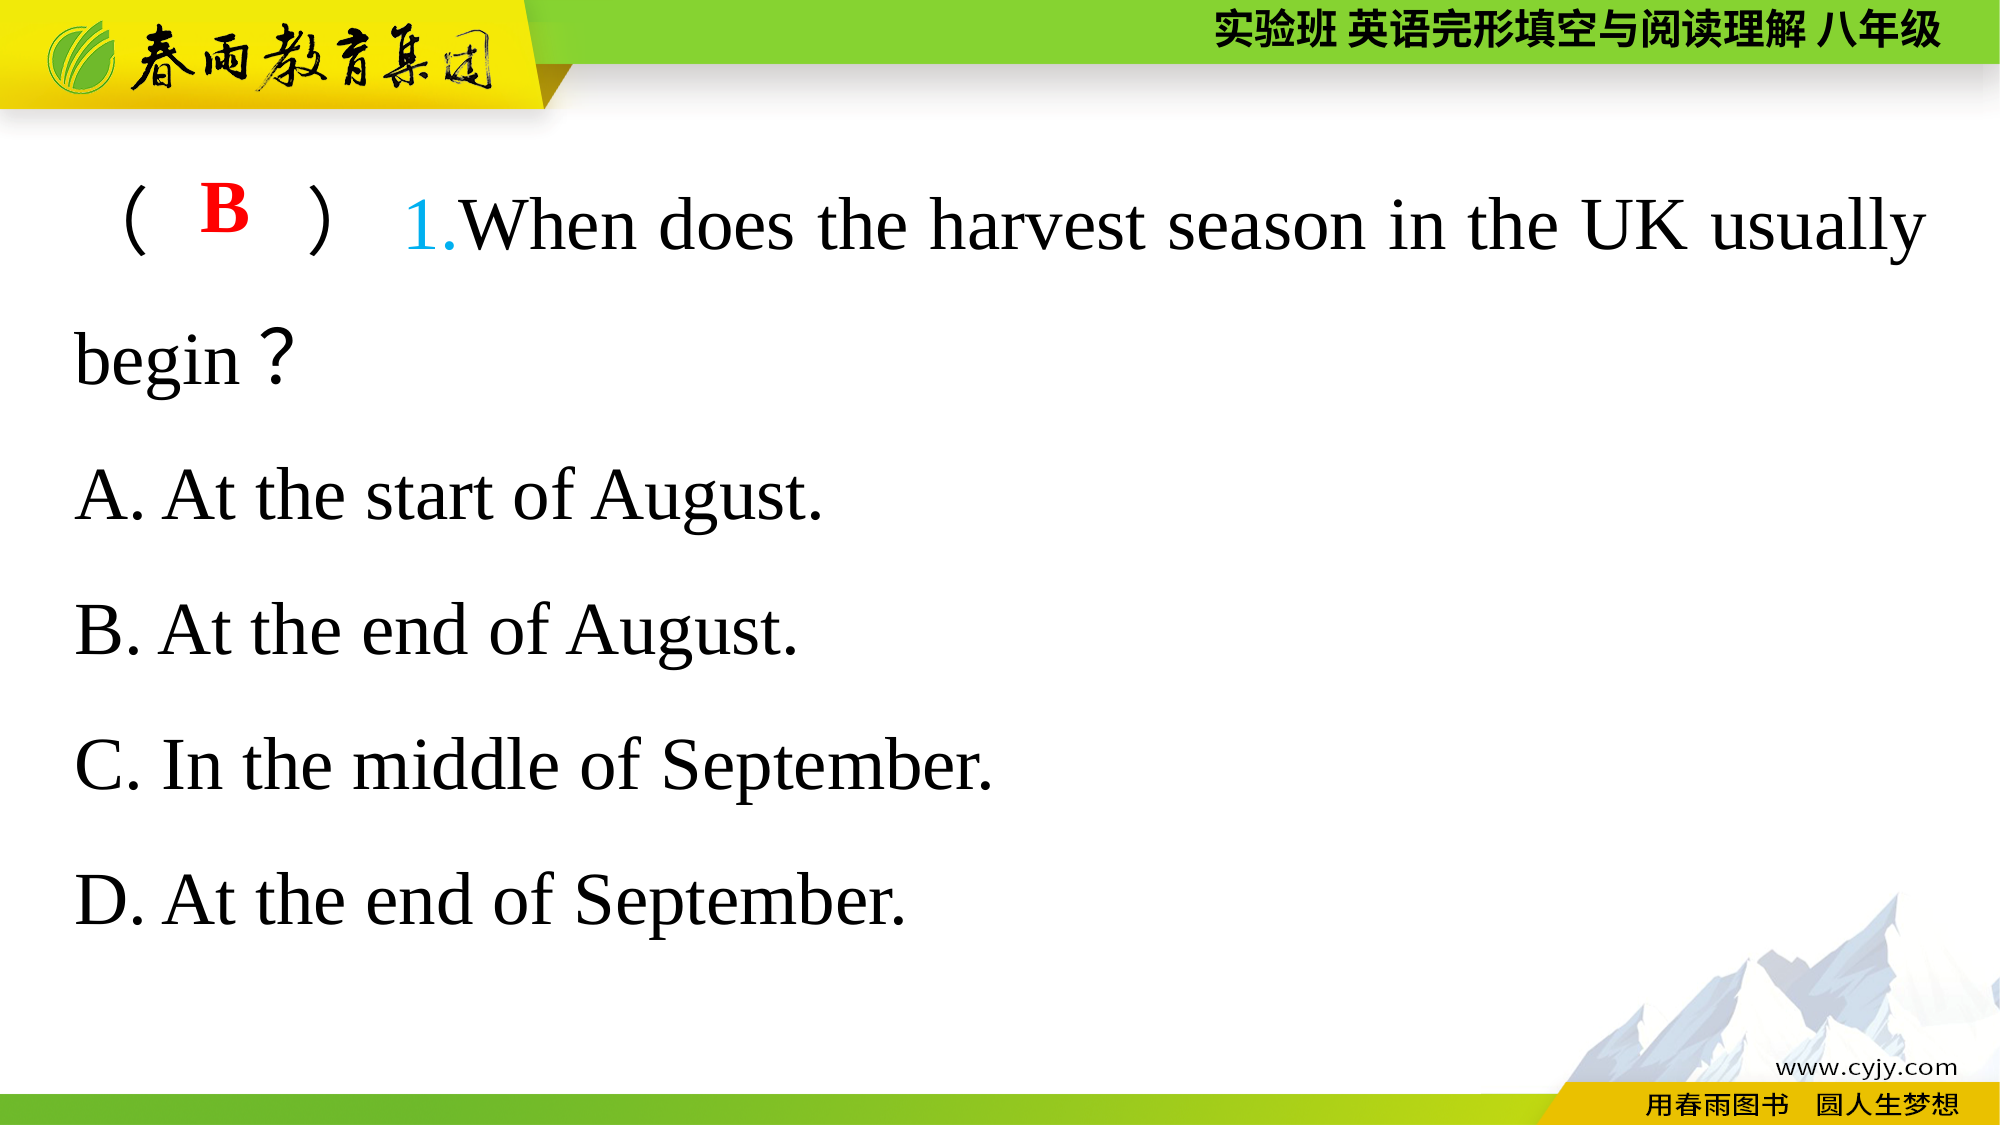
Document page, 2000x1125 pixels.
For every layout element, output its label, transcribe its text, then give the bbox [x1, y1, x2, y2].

list （ ）1.When does the harvest season in the UK usually begin？ A. At the start of August. B. At the end of August. C. In the middle of September. D. At the end of September. [59, 122, 1944, 956]
text_box B [185, 150, 266, 256]
picture [0, 0, 2000, 1125]
